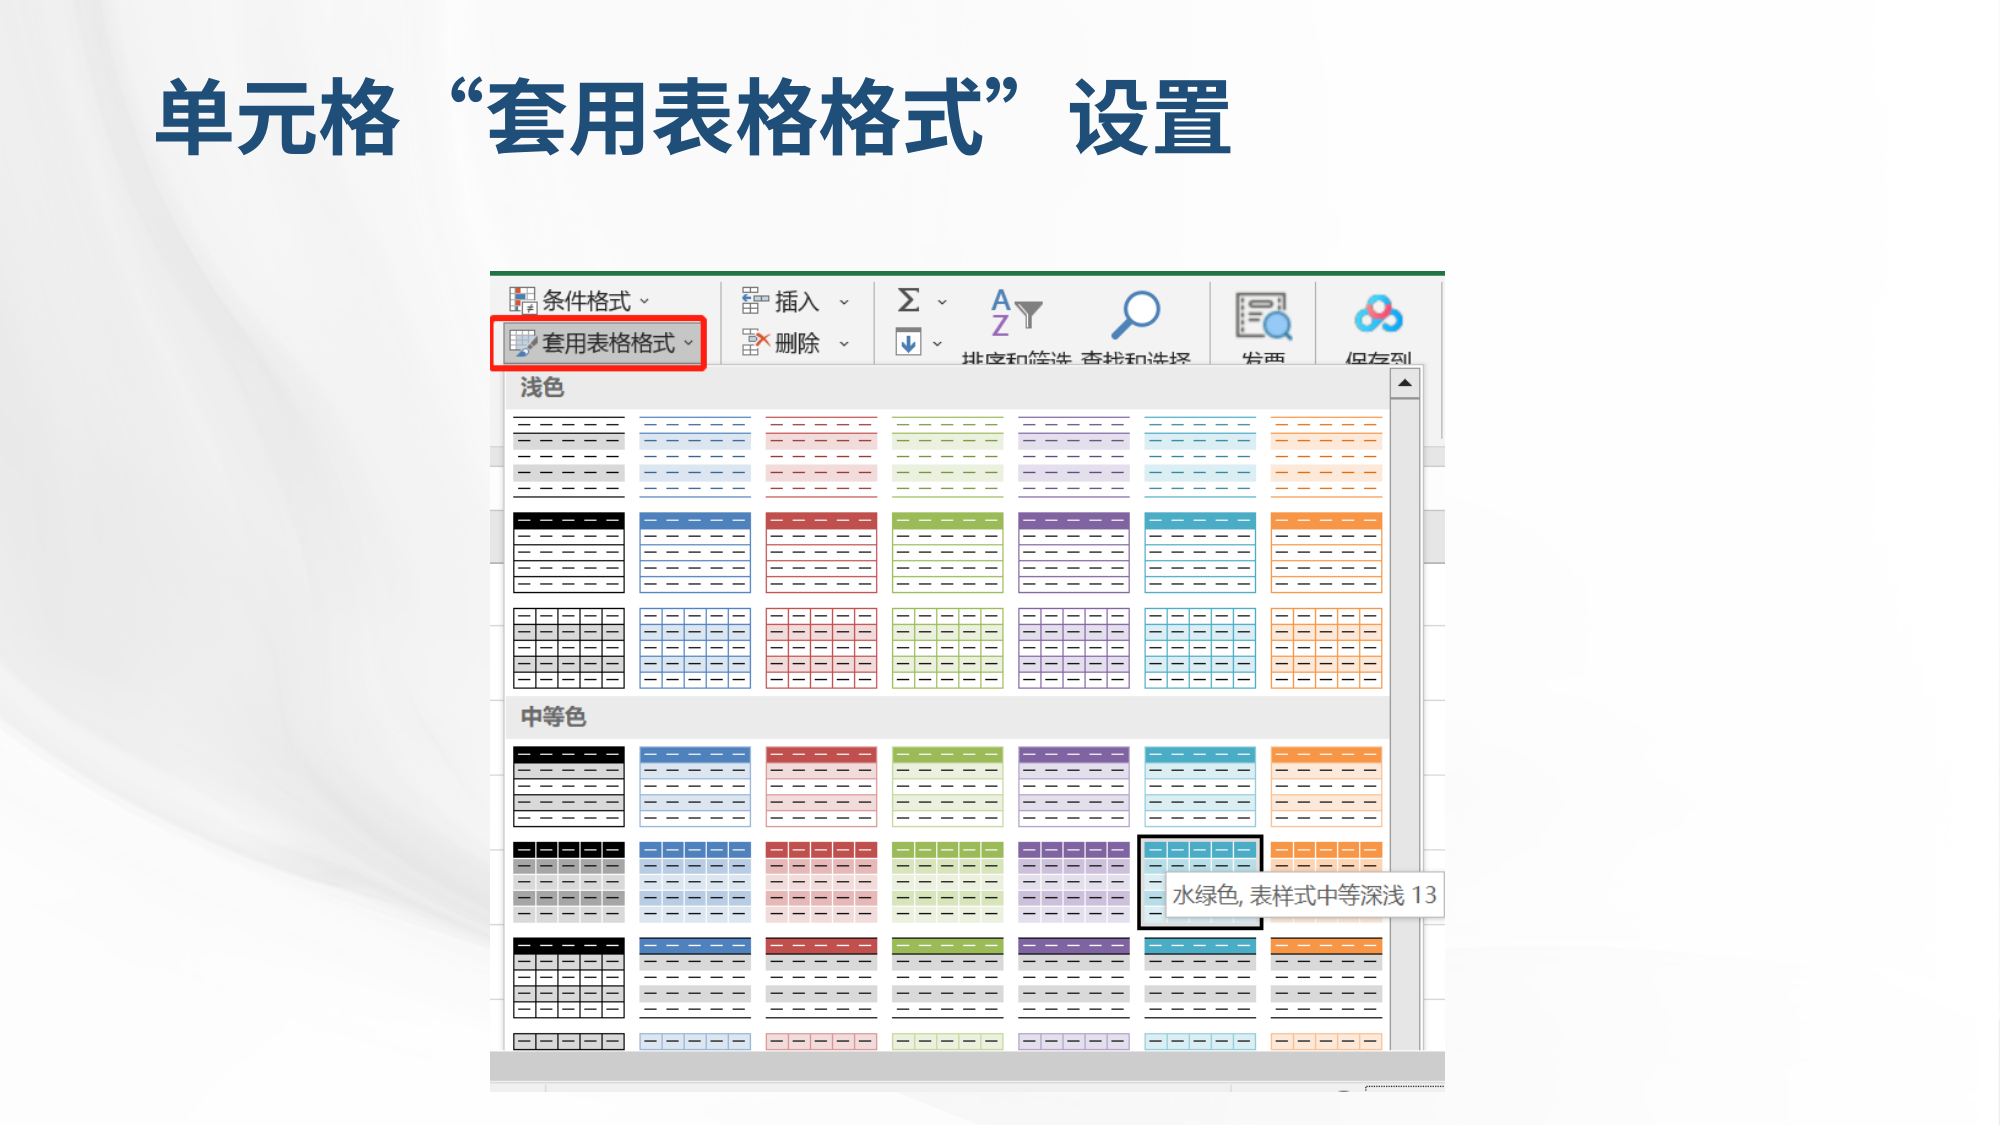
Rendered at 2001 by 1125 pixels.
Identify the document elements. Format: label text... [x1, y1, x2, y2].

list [490, 271, 1445, 1092]
title 单元格“套用表格格式”设置 [137, 59, 1863, 184]
